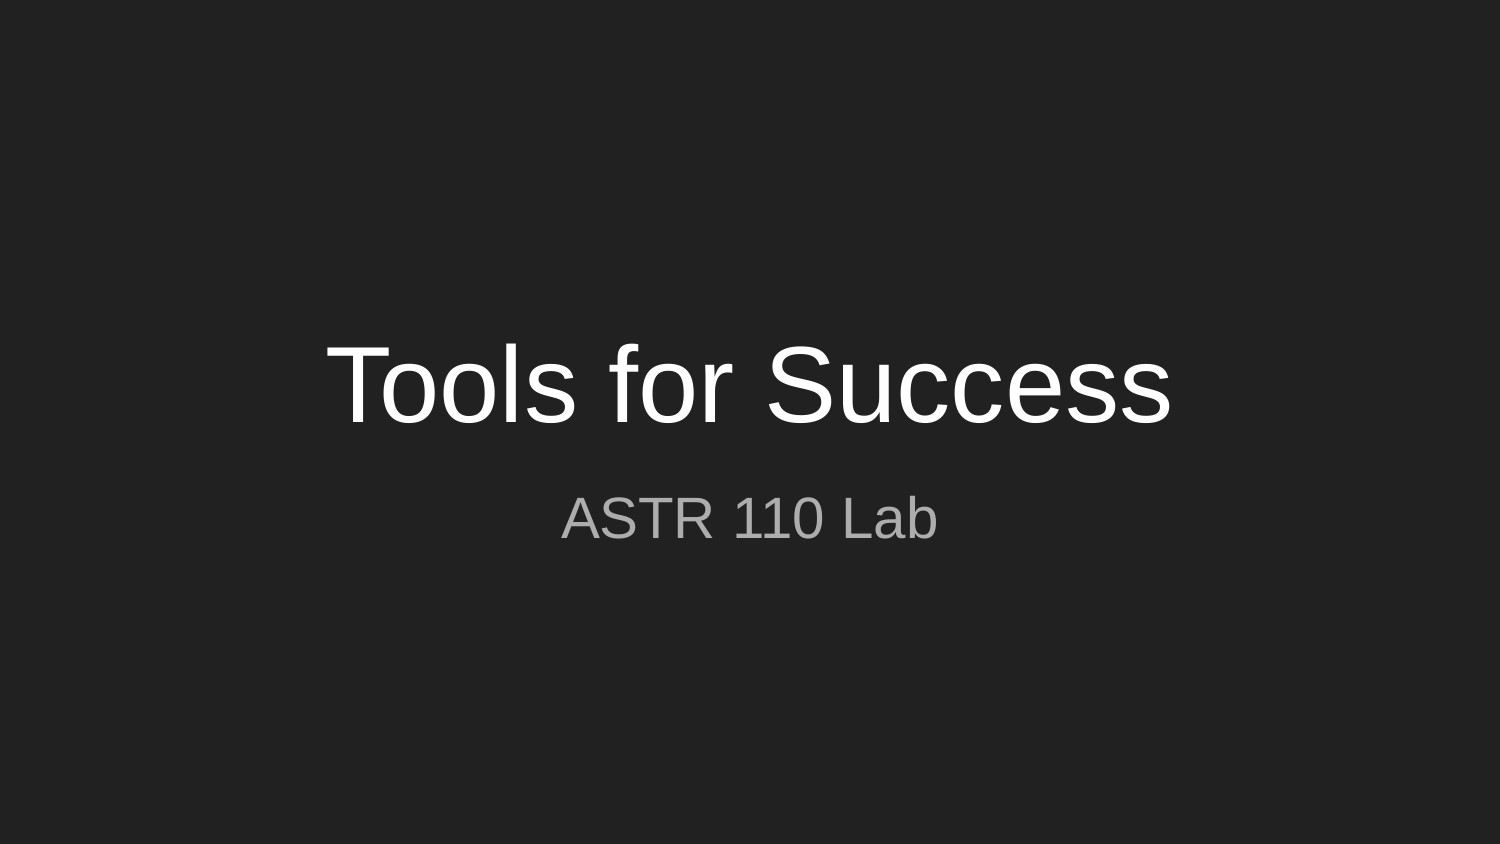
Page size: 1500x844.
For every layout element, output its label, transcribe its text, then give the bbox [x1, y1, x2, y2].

subtitle ASTR 110 Lab [51, 464, 1449, 595]
title Tools for Success [51, 122, 1449, 459]
